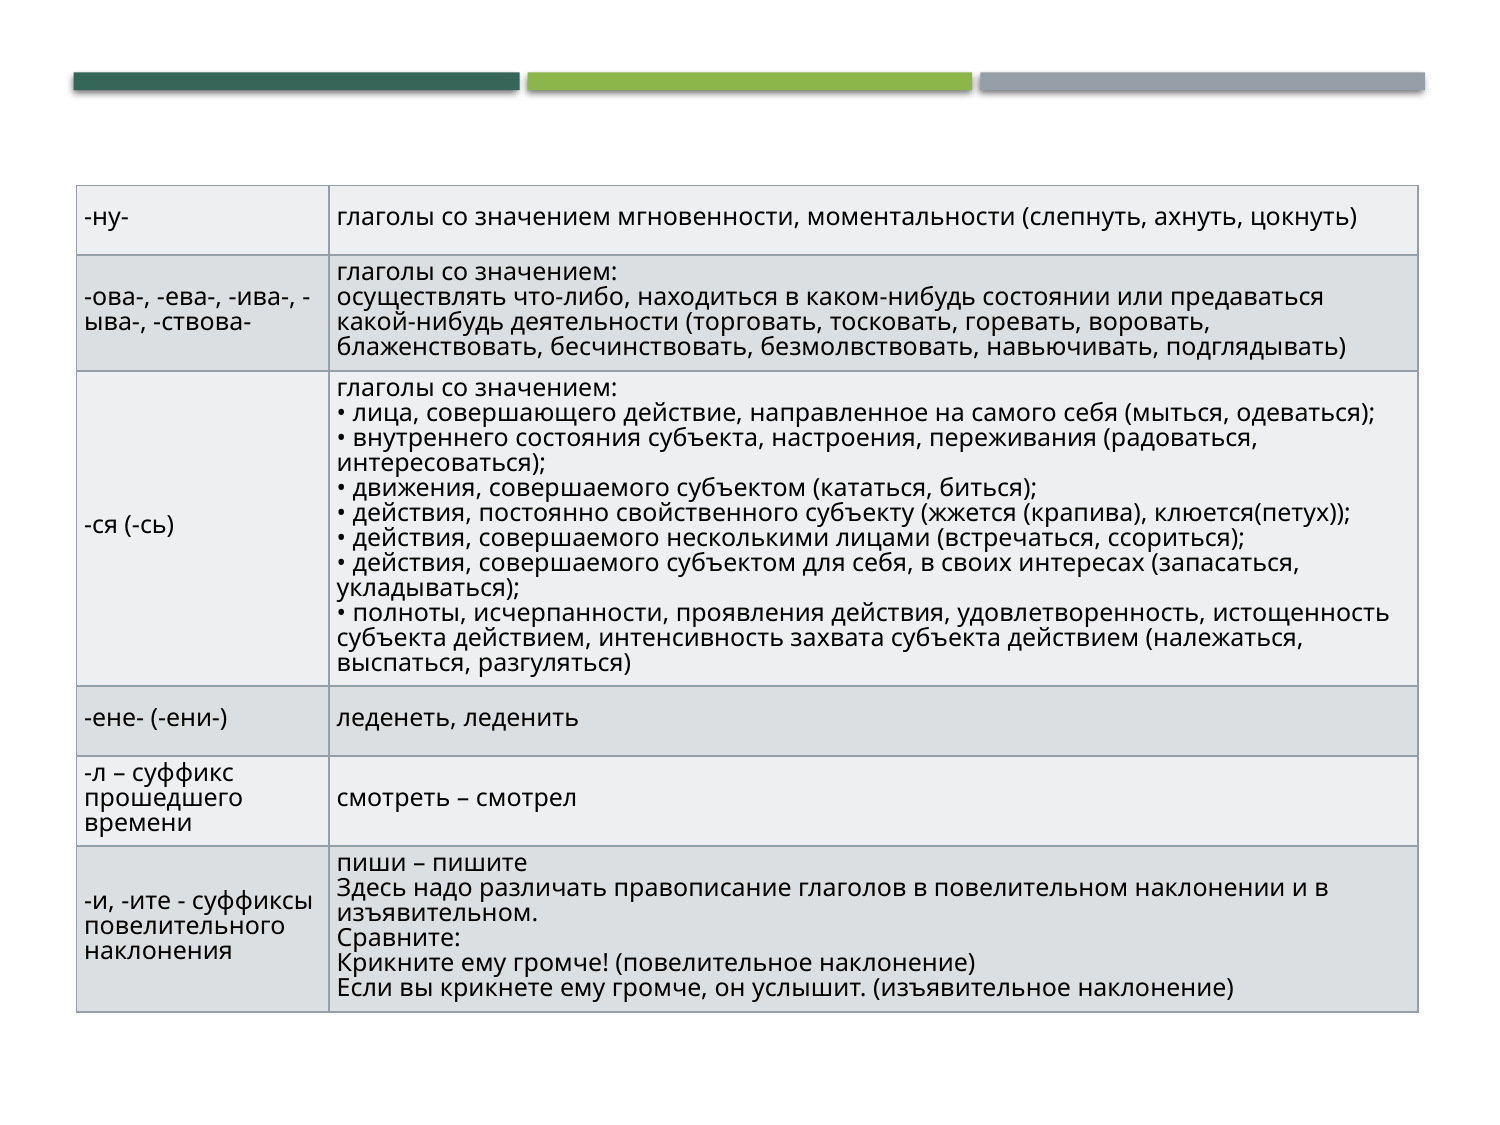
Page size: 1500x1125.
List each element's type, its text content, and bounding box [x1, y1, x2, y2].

table_cell глаголы со значением: • лица, совершающего действие, направленное на самого себя (мыться, одеваться); • внутреннего состояния субъекта, настроения, переживания (радоваться, интересоваться); • движения, совершаемого субъектом (кататься, биться); • действия, постоянно свойственного субъекту (жжется (крапива), клюется(петух)); • действия, совершаемого несколькими лицами (встречаться, ссориться); • действия, совершаемого субъектом для себя, в своих интересах (запасаться, укладываться); • полноты, исчерпанности, проявления действия, удовлетворенность, истощенность субъекта действием, интенсивность захвата субъекта действием (належаться, выспаться, разгуляться) [330, 372, 1417, 685]
table_cell -ся (-сь) [77, 372, 328, 685]
table_header -ну- [77, 186, 328, 254]
table_cell -и, -ите - суффиксы повелительного наклонения [77, 847, 328, 1011]
table_cell смотреть – смотрел [330, 757, 1417, 845]
table_cell леденеть, леденить [330, 687, 1417, 755]
table_cell глаголы со значением: осуществлять что-либо, находиться в каком-нибудь состоянии или предаваться какой-нибудь деятельности (торговать, тосковать, горевать, воровать, блаженствовать, бесчинствовать, безмолвствовать, навьючивать, подглядывать) [330, 256, 1417, 370]
table_cell -ова-, -ева-, -ива-, -ыва-, -ствова- [77, 256, 328, 370]
table_cell -ене- (-ени-) [77, 687, 328, 755]
table_cell -л – суффикс прошедшего времени [77, 757, 328, 845]
table_cell пиши – пишите Здесь надо различать правописание глаголов в повелительном наклонении и в изъявительном. Сравните: Крикните ему громче! (повелительное наклонение) Если вы крикнете ему громче, он услышит. (изъявительное наклонение) [330, 847, 1417, 1011]
table_header глаголы со значением мгновенности, моментальности (слепнуть, ахнуть, цокнуть) [330, 186, 1417, 254]
slide_number 17 [1279, 977, 1406, 1037]
